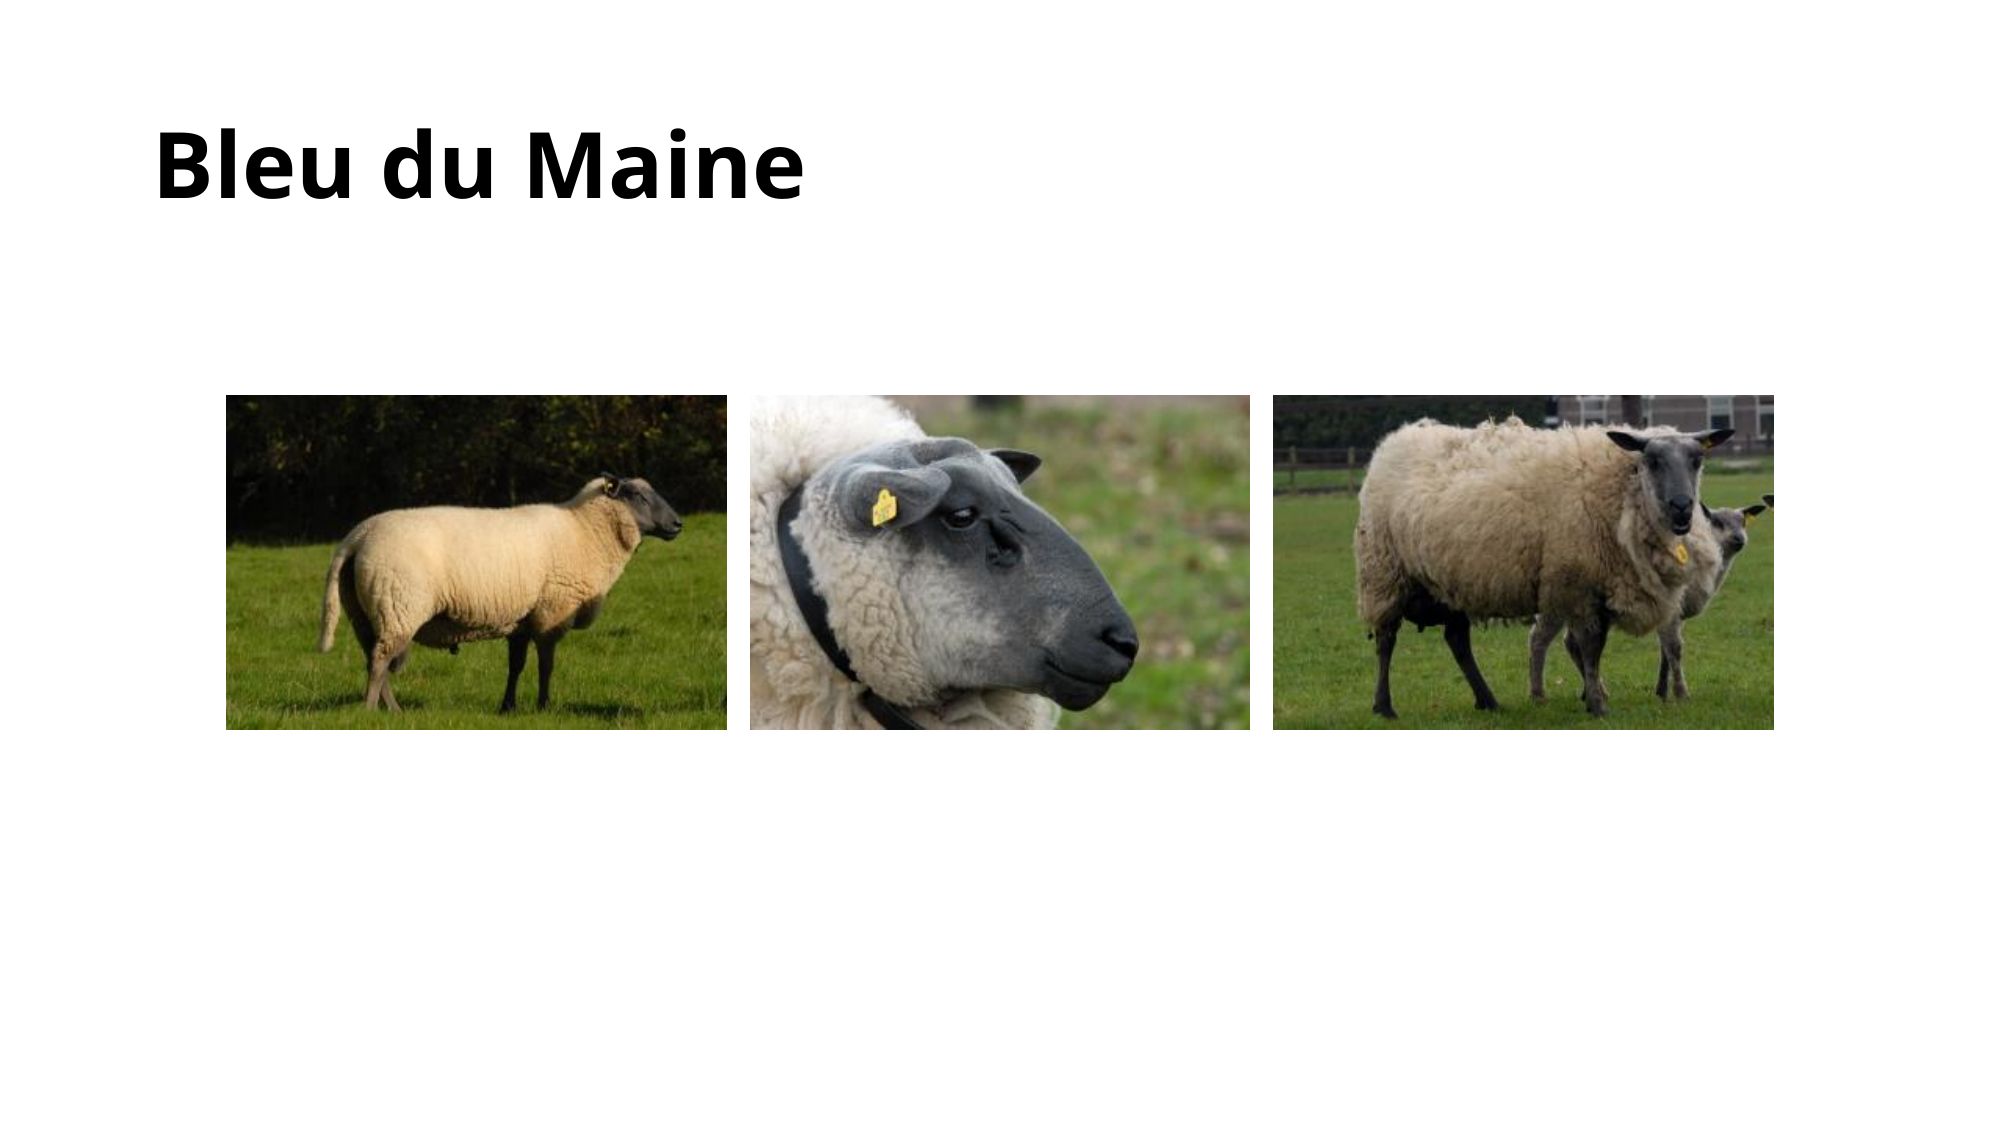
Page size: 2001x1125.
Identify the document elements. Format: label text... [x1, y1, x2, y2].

title Bleu du Maine [137, 59, 1863, 278]
picture [226, 395, 727, 730]
picture [749, 395, 1250, 730]
picture [1273, 395, 1774, 730]
